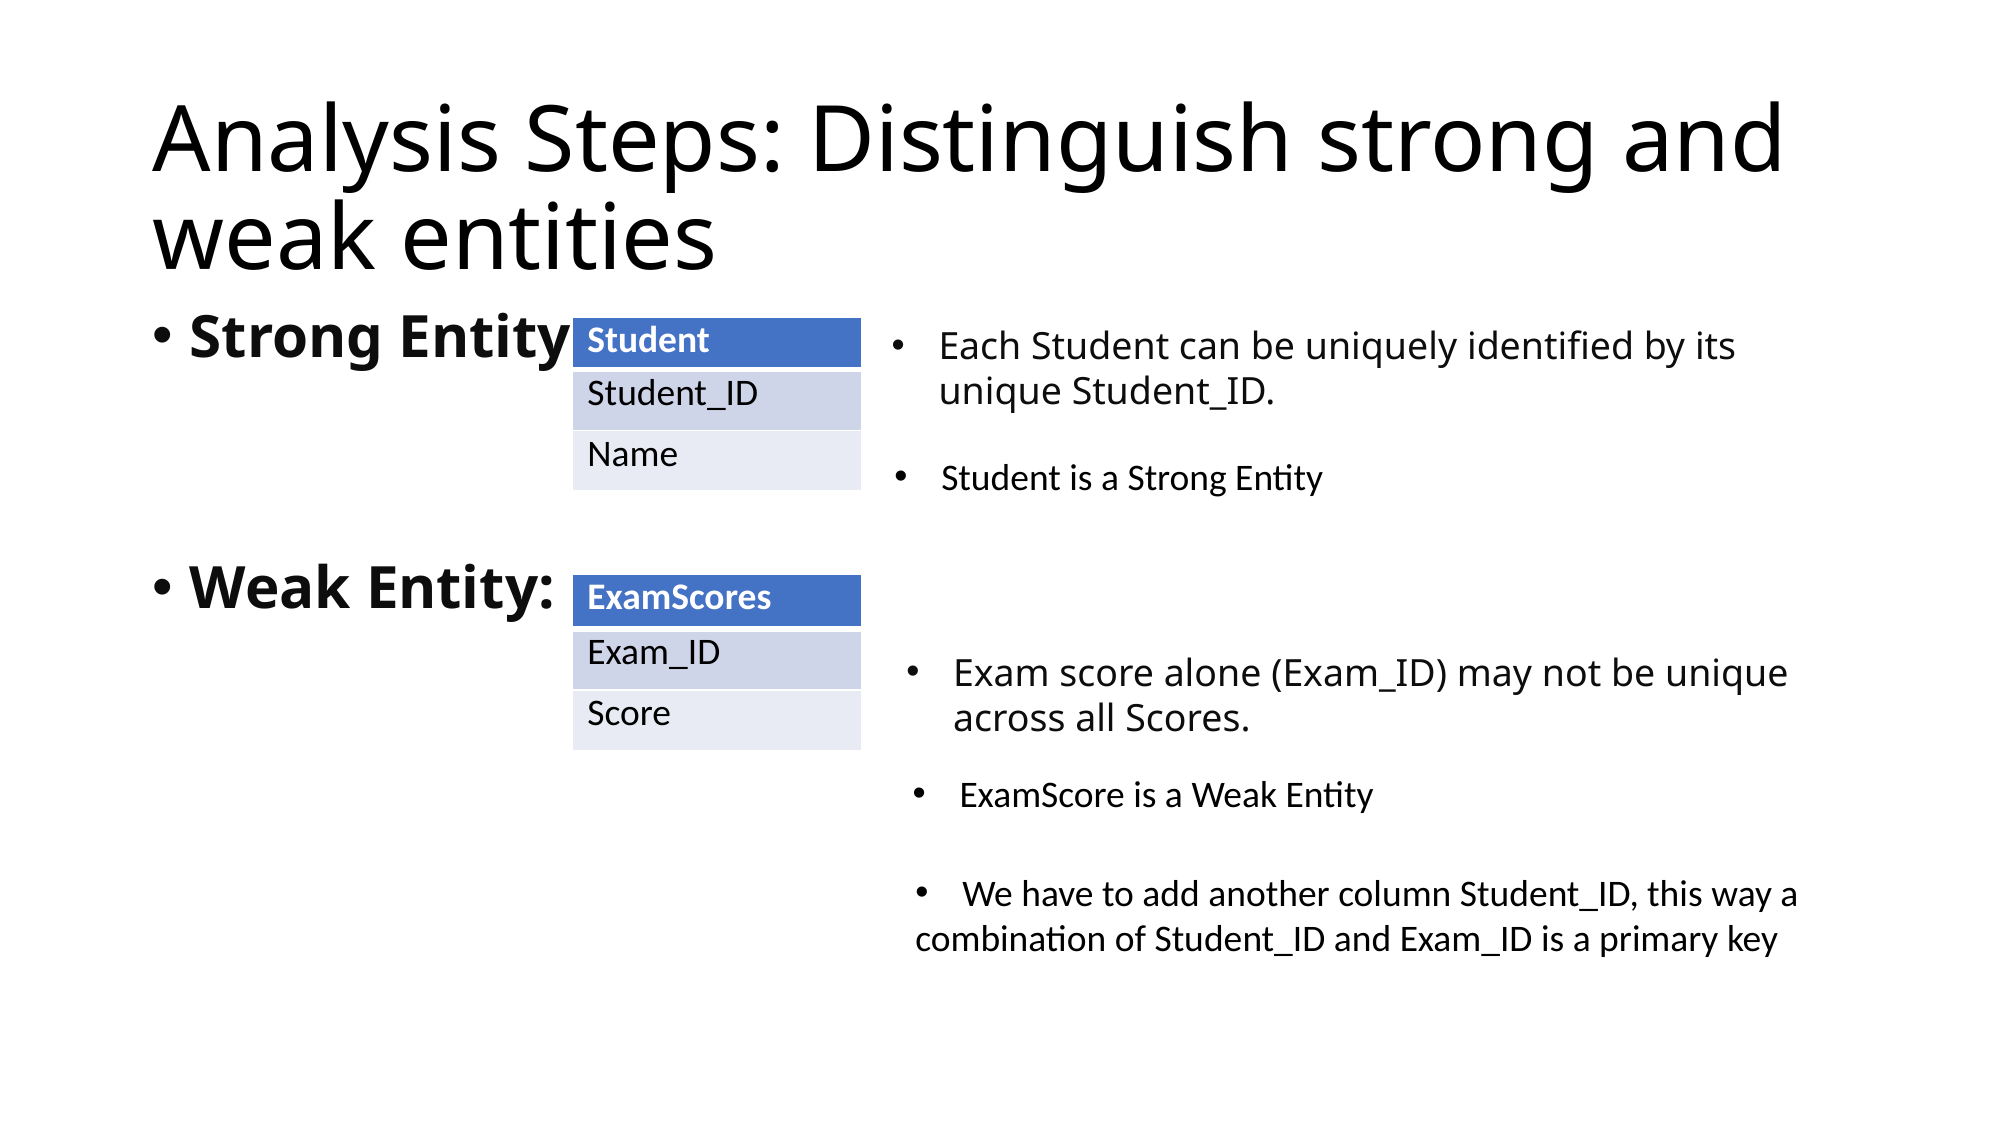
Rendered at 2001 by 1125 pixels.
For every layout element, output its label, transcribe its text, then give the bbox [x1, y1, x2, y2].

text_box ExamScore is a Weak Entity [897, 762, 1390, 823]
text_box Each Student can be uniquely identified by its unique Student_ID. [876, 314, 1878, 420]
table_cell Student_ID [573, 372, 861, 430]
table_cell Score [573, 691, 861, 750]
table_header Student [573, 318, 861, 367]
table_header ExamScores [573, 575, 861, 626]
table_cell Name [573, 431, 861, 490]
list Strong Entity: Weak Entity: [137, 299, 1892, 1014]
text_box We have to add another column Student_ID, this way a combination of Student_ID and Exam_ID is a primary key [900, 861, 1824, 967]
title Analysis Steps: Distinguish strong and weak entities [137, 82, 1863, 299]
text_box Exam score alone (Exam_ID) may not be unique across all Scores. [891, 641, 1892, 746]
text_box Student is a Strong Entity [879, 445, 1339, 506]
table_cell Exam_ID [573, 632, 861, 689]
